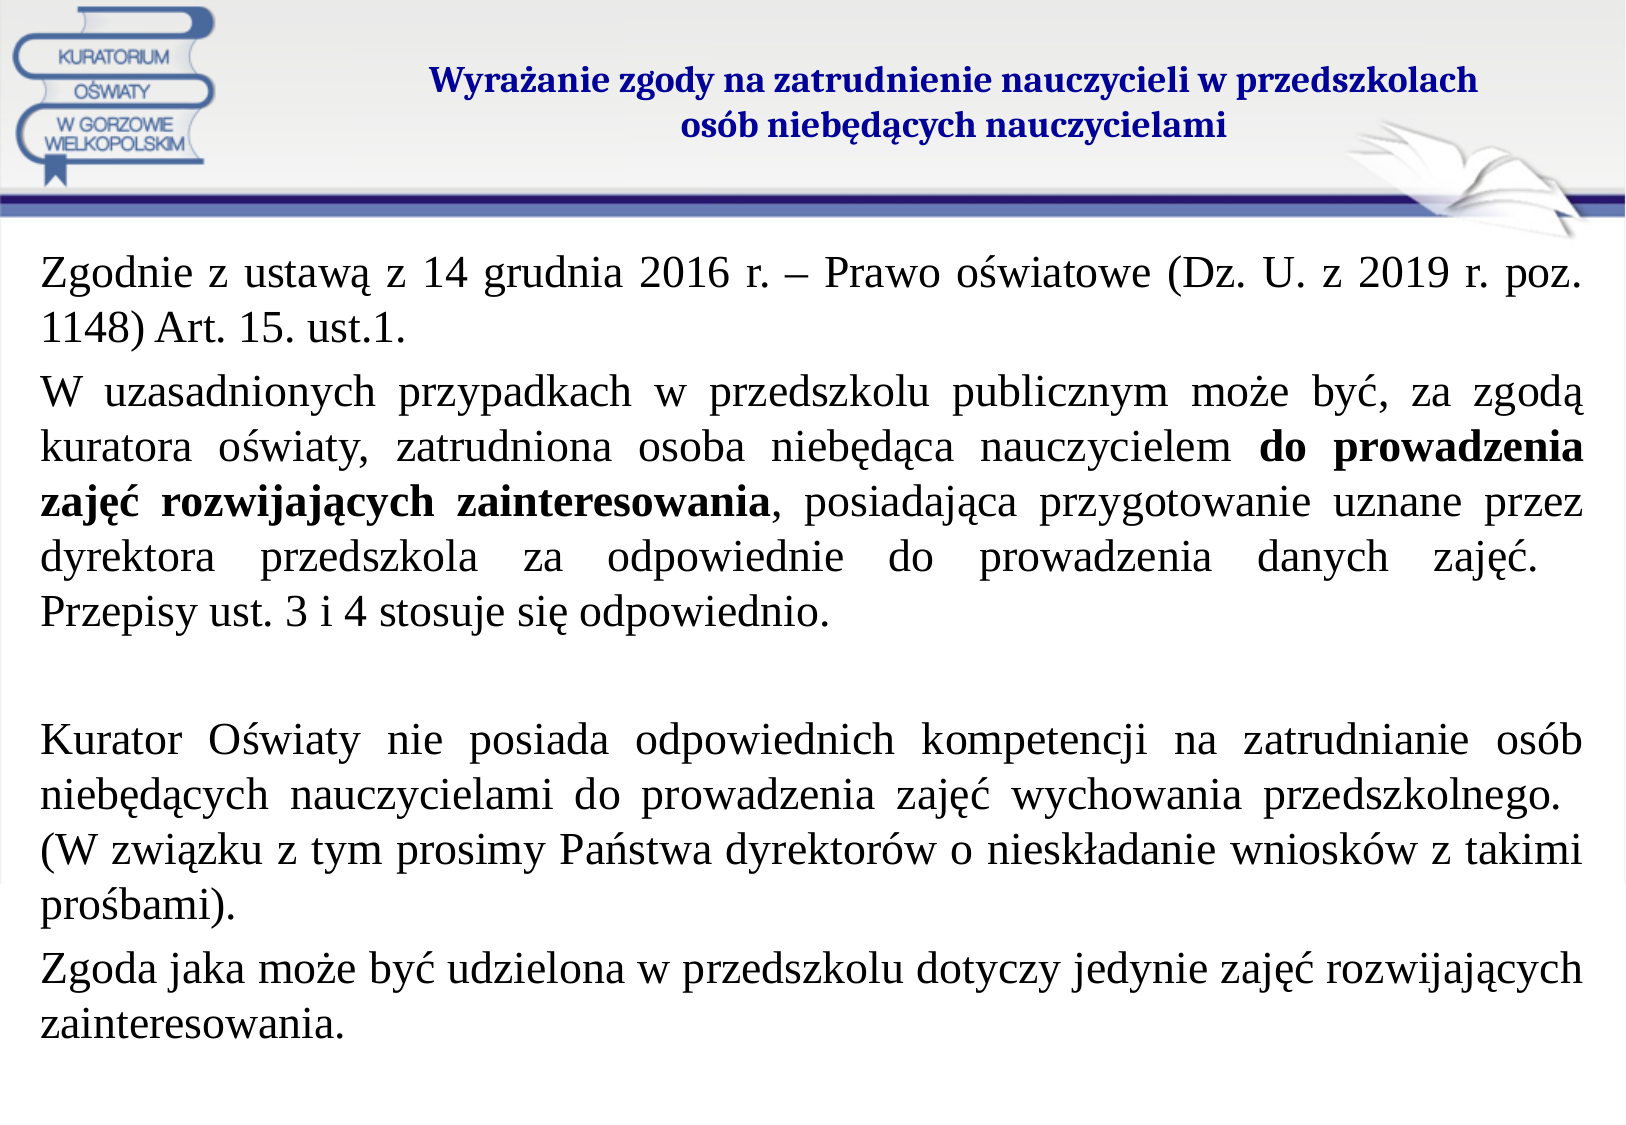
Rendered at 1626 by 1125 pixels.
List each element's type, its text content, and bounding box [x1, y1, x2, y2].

picture [0, 0, 1626, 1125]
list Zgodnie z ustawą z 14 grudnia 2016 r. – Prawo oświatowe (Dz. U. z 2019 r. poz. 1148) Art. 15. ust.1. W uzasadnionych przypadkach w przedszkolu publicznym może być, za zgodą kuratora oświaty, zatrudniona osoba niebędąca nauczycielem do prowadzenia zajęć rozwijających zainteresowania, posiadająca przygotowanie uznane przez dyrektora przedszkola za odpowiednie do prowadzenia danych zajęć. Przepisy ust. 3 i 4 stosuje się odpowiednio. Kurator Oświaty nie posiada odpowiednich kompetencji na zatrudnianie osób niebędących nauczycielami do prowadzenia zajęć wychowania przedszkolnego. (W związku z tym prosimy Państwa dyrektorów o nieskładanie wniosków z takimi prośbami). Zgoda jaka może być udzielona w przedszkolu dotyczy jedynie zajęć rozwijających zainteresowania. [25, 234, 1600, 1071]
title Wyrażanie zgody na zatrudnienie nauczycieli w przedszkolach osób niebędących nauczycielami [317, 23, 1600, 176]
